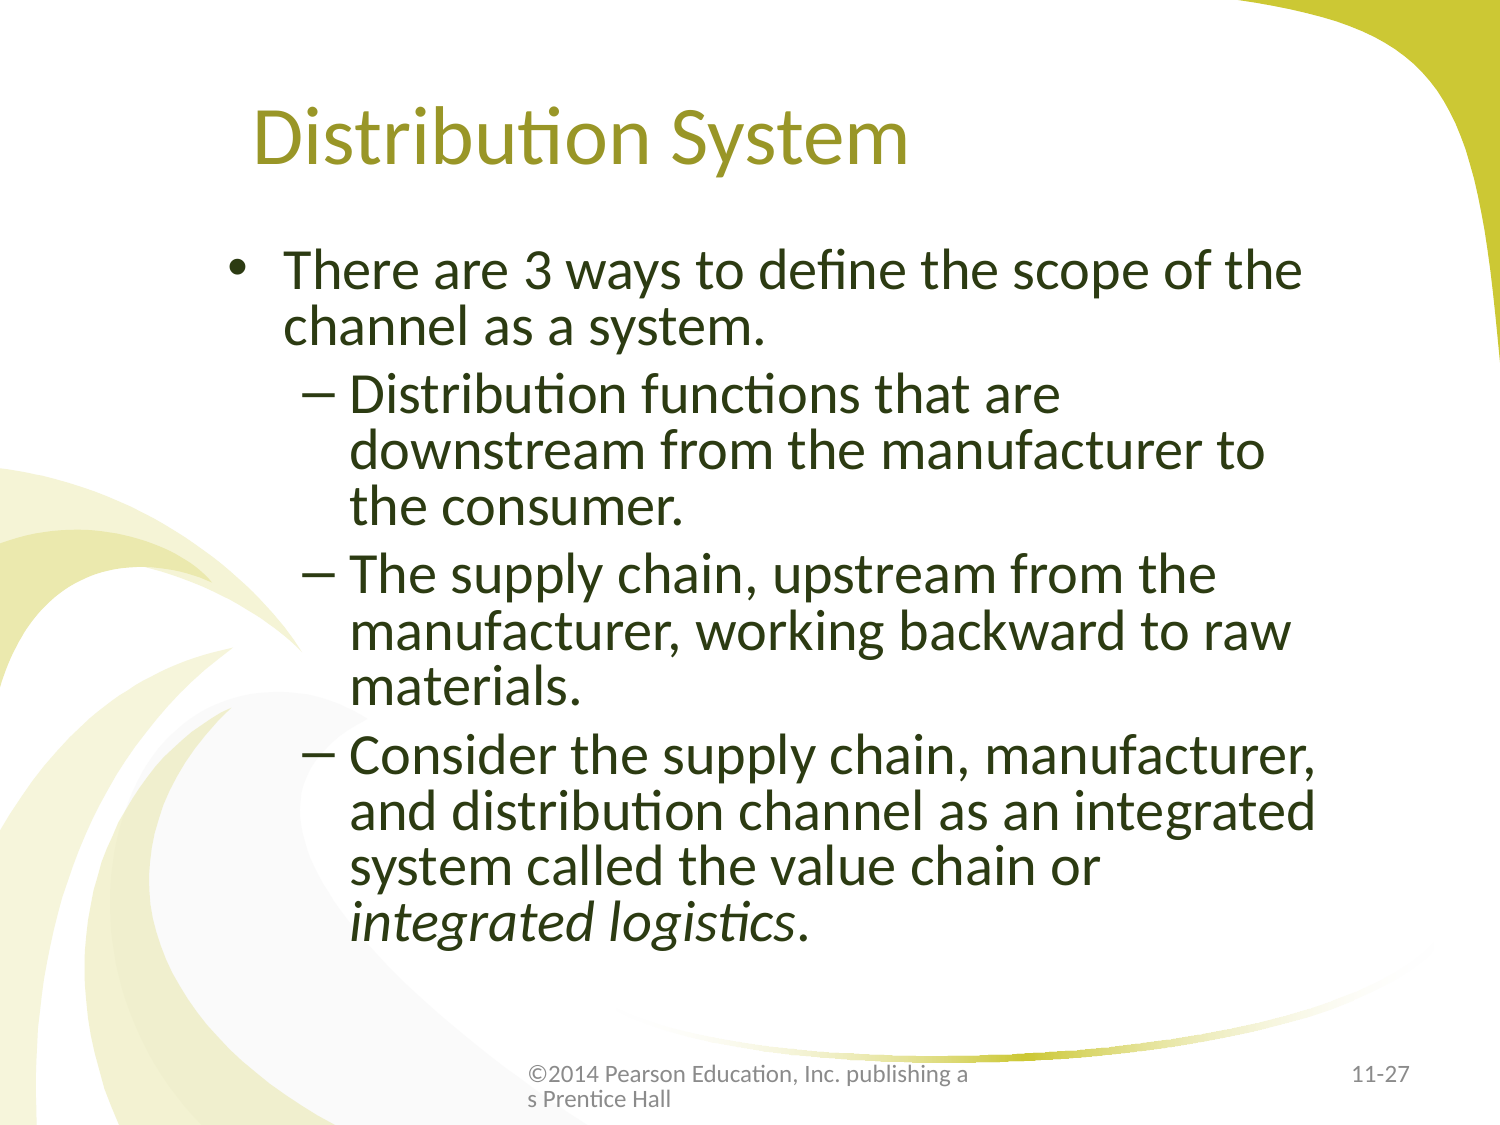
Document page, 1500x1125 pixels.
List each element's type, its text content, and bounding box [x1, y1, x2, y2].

slide_number 11-27 [1074, 1042, 1425, 1103]
footer ©2014 Pearson Education, Inc. publishing as Prentice Hall [512, 1042, 988, 1103]
list There are 3 ways to define the scope of the channel as a system. Distribution functions that are downstream from the manufacturer to the consumer. The supply chain, upstream from the manufacturer, working backward to raw materials. Consider the supply chain, manufacturer, and distribution channel as an integrated system called the value chain or integrated logistics. [212, 237, 1363, 963]
title Distribution System [237, 37, 1438, 225]
